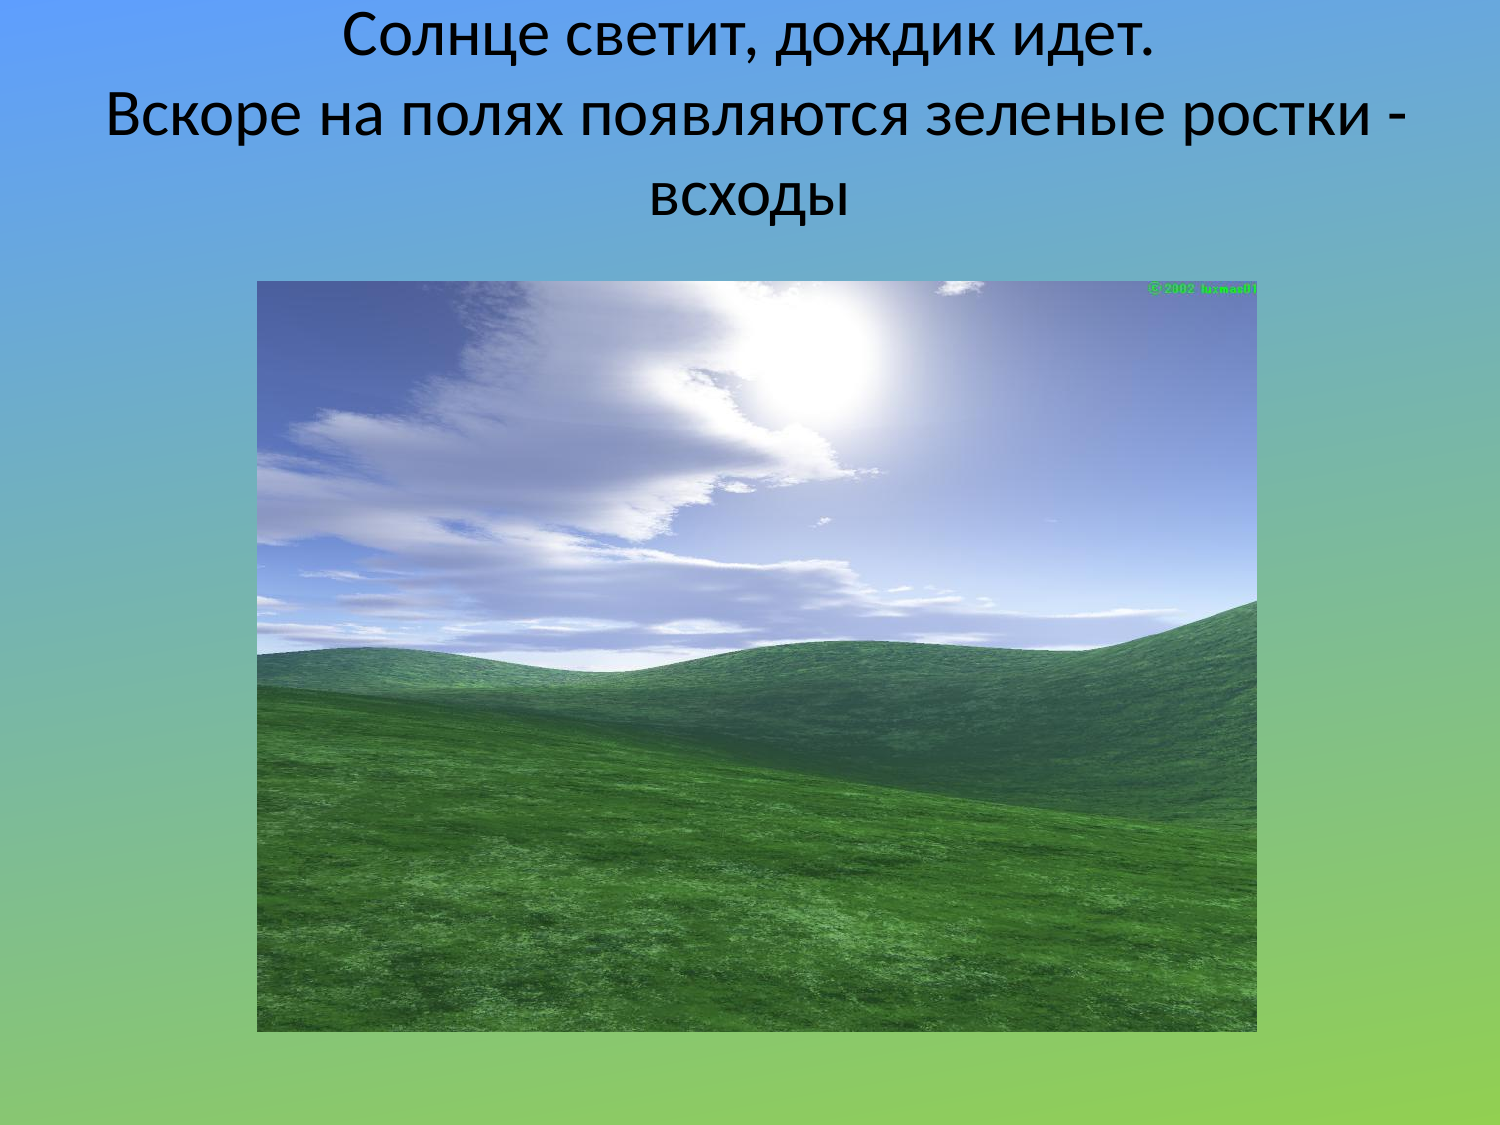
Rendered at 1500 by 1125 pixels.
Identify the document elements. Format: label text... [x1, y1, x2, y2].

picture [257, 280, 1259, 1032]
title Солнце светит, дождик идет. Вскоре на полях появляются зеленые ростки -всходы [23, 45, 1477, 173]
